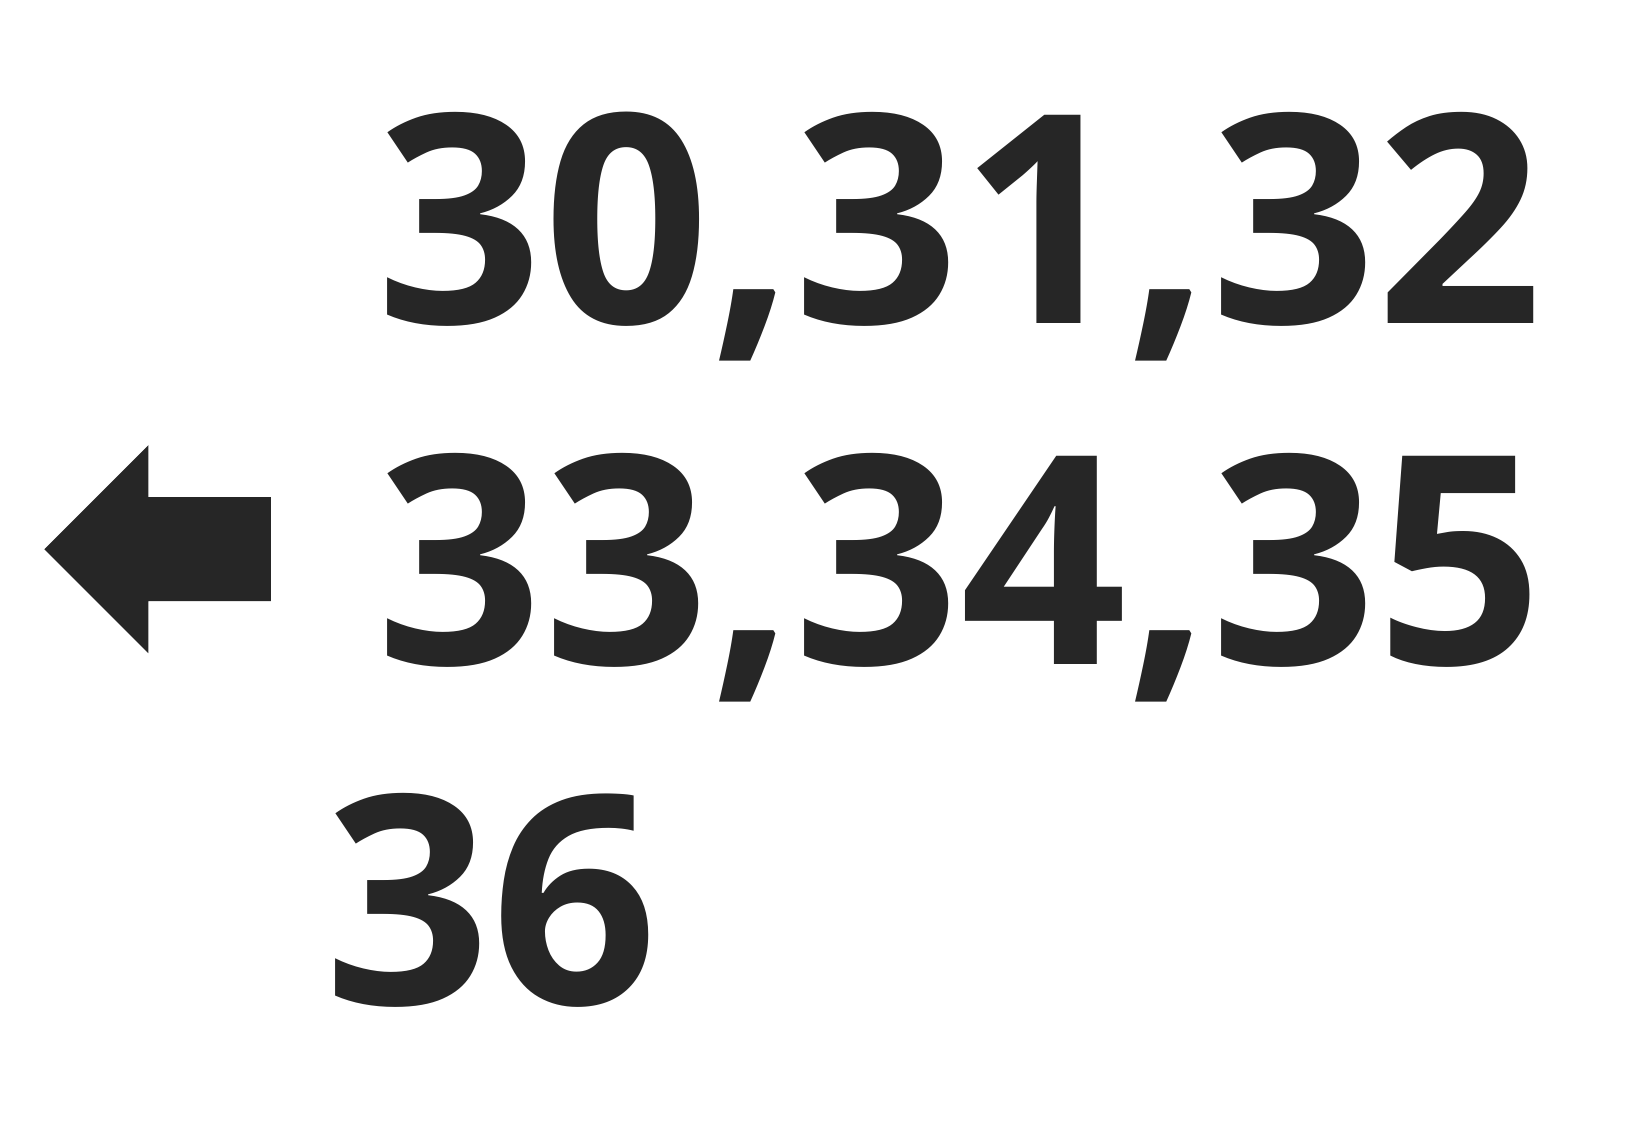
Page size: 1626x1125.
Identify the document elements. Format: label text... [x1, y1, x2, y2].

text_box 30,31,32 [301, 32, 1621, 386]
text_box 33,34,35 [376, 372, 1546, 723]
text_box 36 [324, 712, 659, 1063]
text_box [42, 442, 272, 656]
